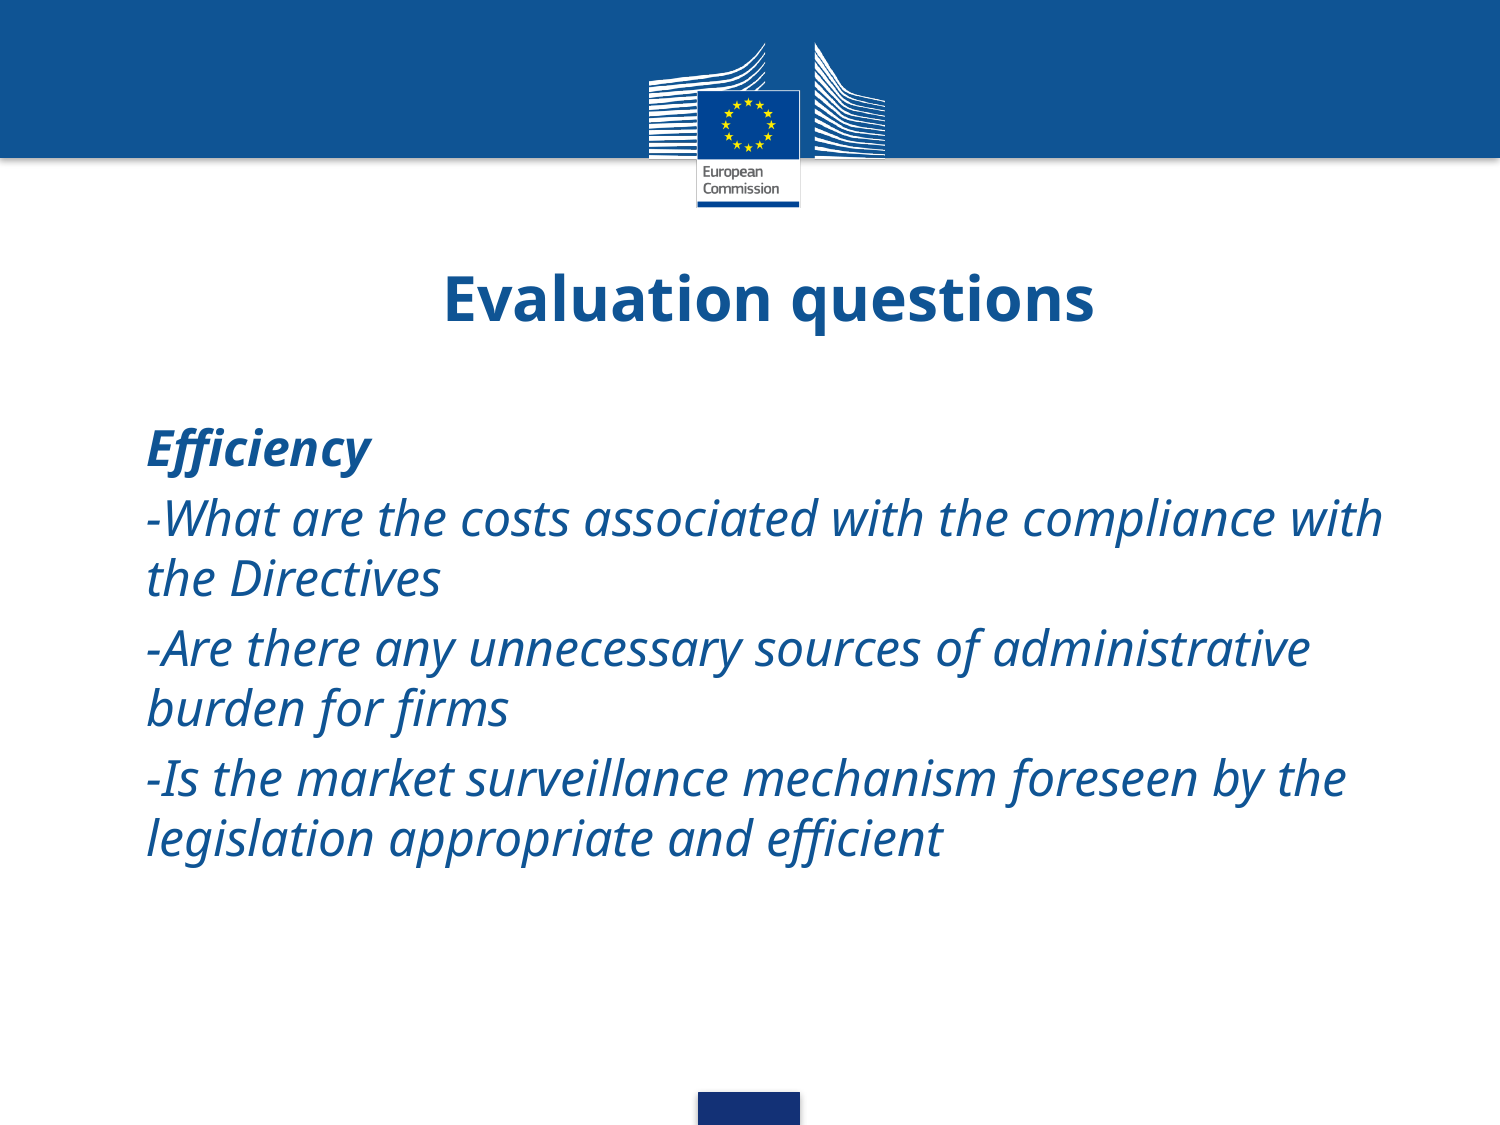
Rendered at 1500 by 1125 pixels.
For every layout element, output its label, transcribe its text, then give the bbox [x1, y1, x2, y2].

picture [649, 42, 885, 208]
title Evaluation questions [64, 219, 1415, 374]
list Efficiency -What are the costs associated with the compliance with the Directives -Are there any unnecessary sources of administrative burden for firms -Is the market surveillance mechanism foreseen by the legislation appropriate and efficient [75, 408, 1425, 988]
